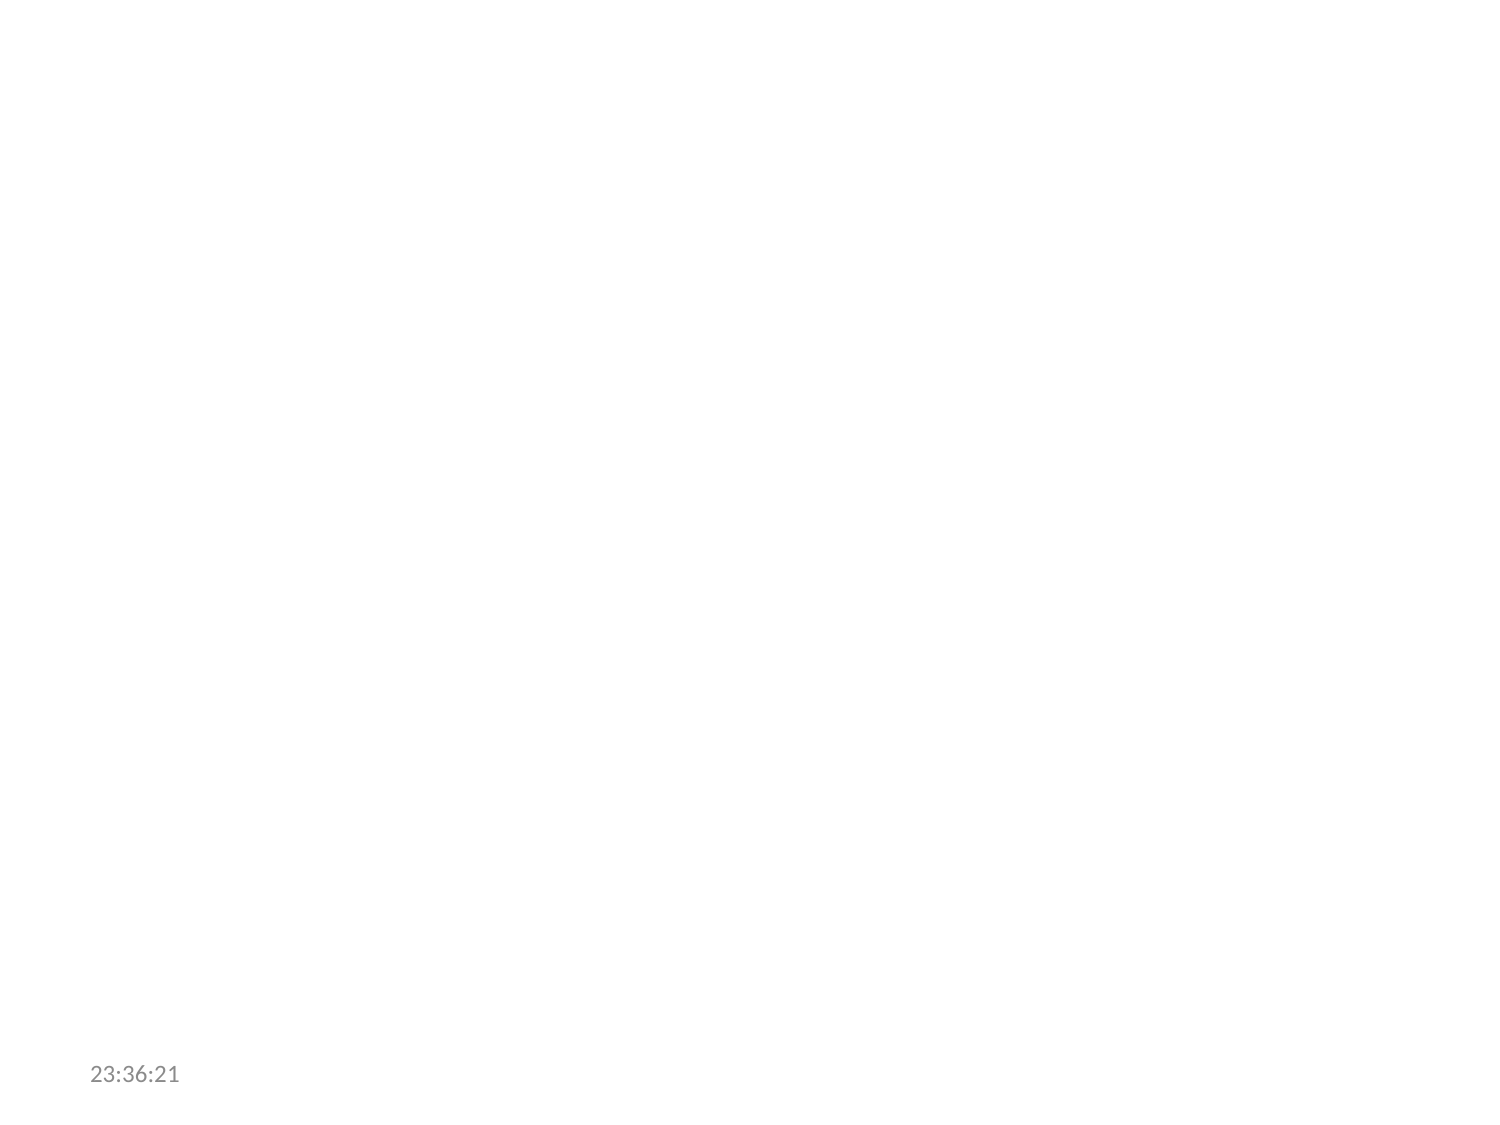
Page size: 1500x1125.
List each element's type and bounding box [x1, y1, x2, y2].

slide_number [75, 1042, 425, 1103]
